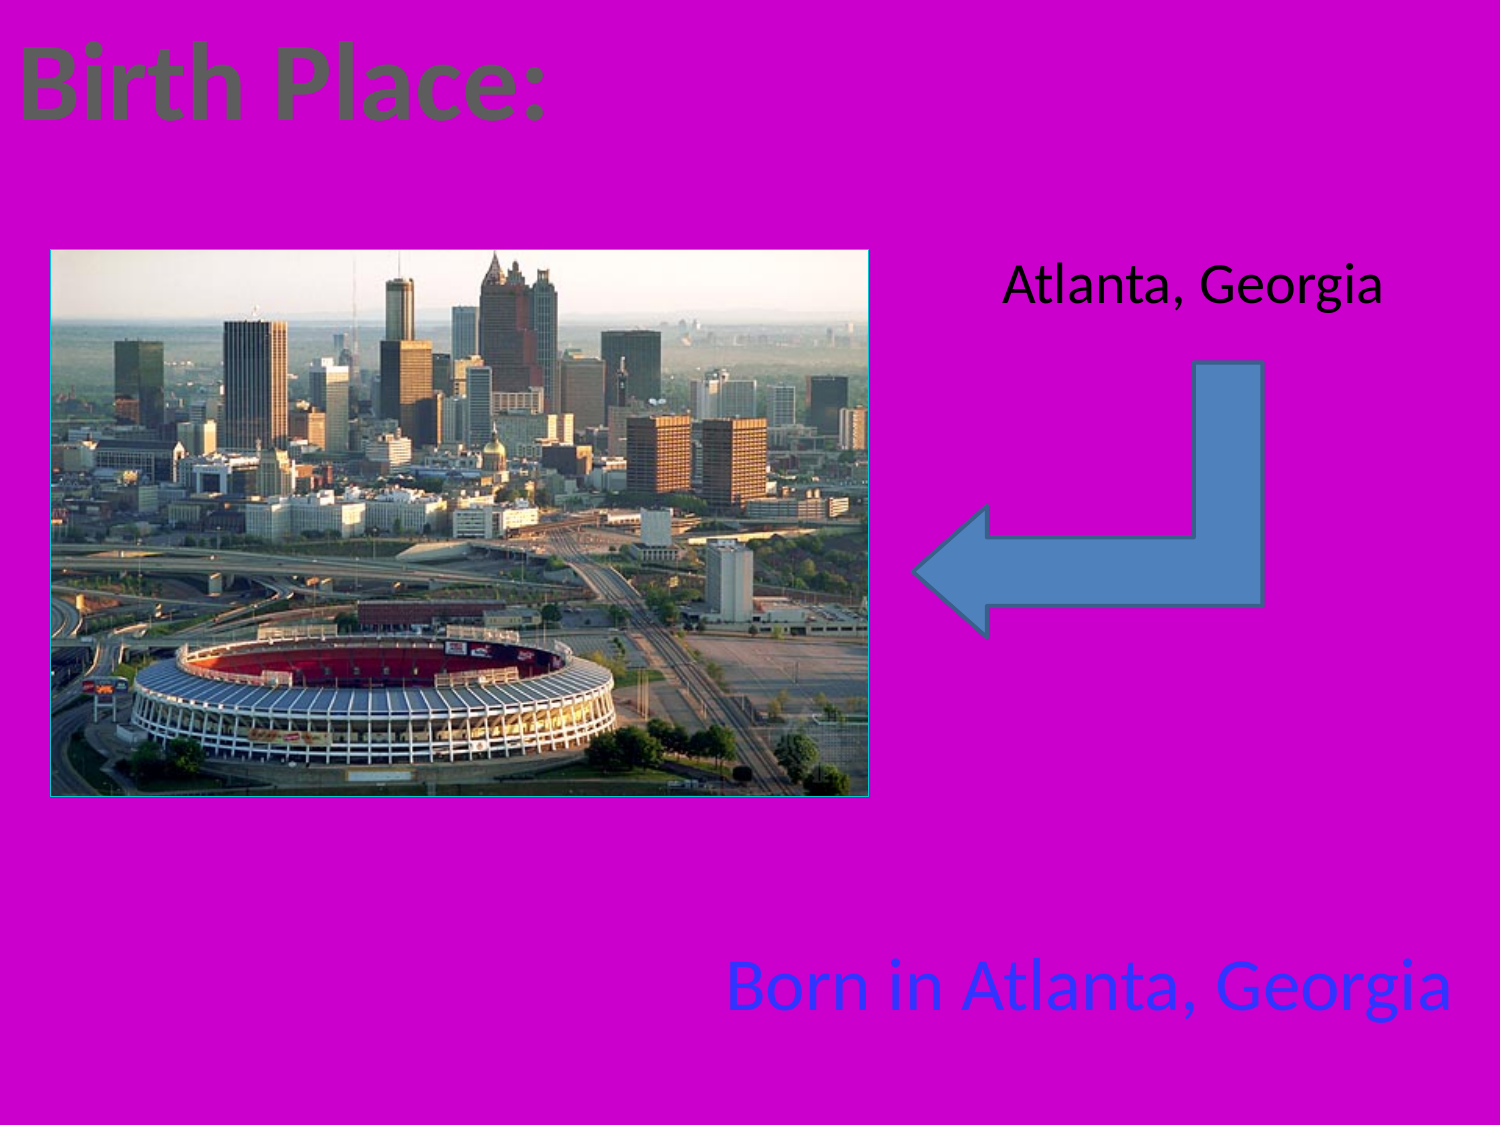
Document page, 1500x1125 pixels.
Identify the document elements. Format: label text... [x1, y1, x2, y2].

text_box Birth Place: [2, 0, 567, 150]
picture [49, 249, 869, 797]
text_box Atlanta, Georgia [987, 237, 1413, 323]
text_box [910, 360, 1265, 640]
text_box Born in Atlanta, Georgia [710, 928, 1500, 1033]
